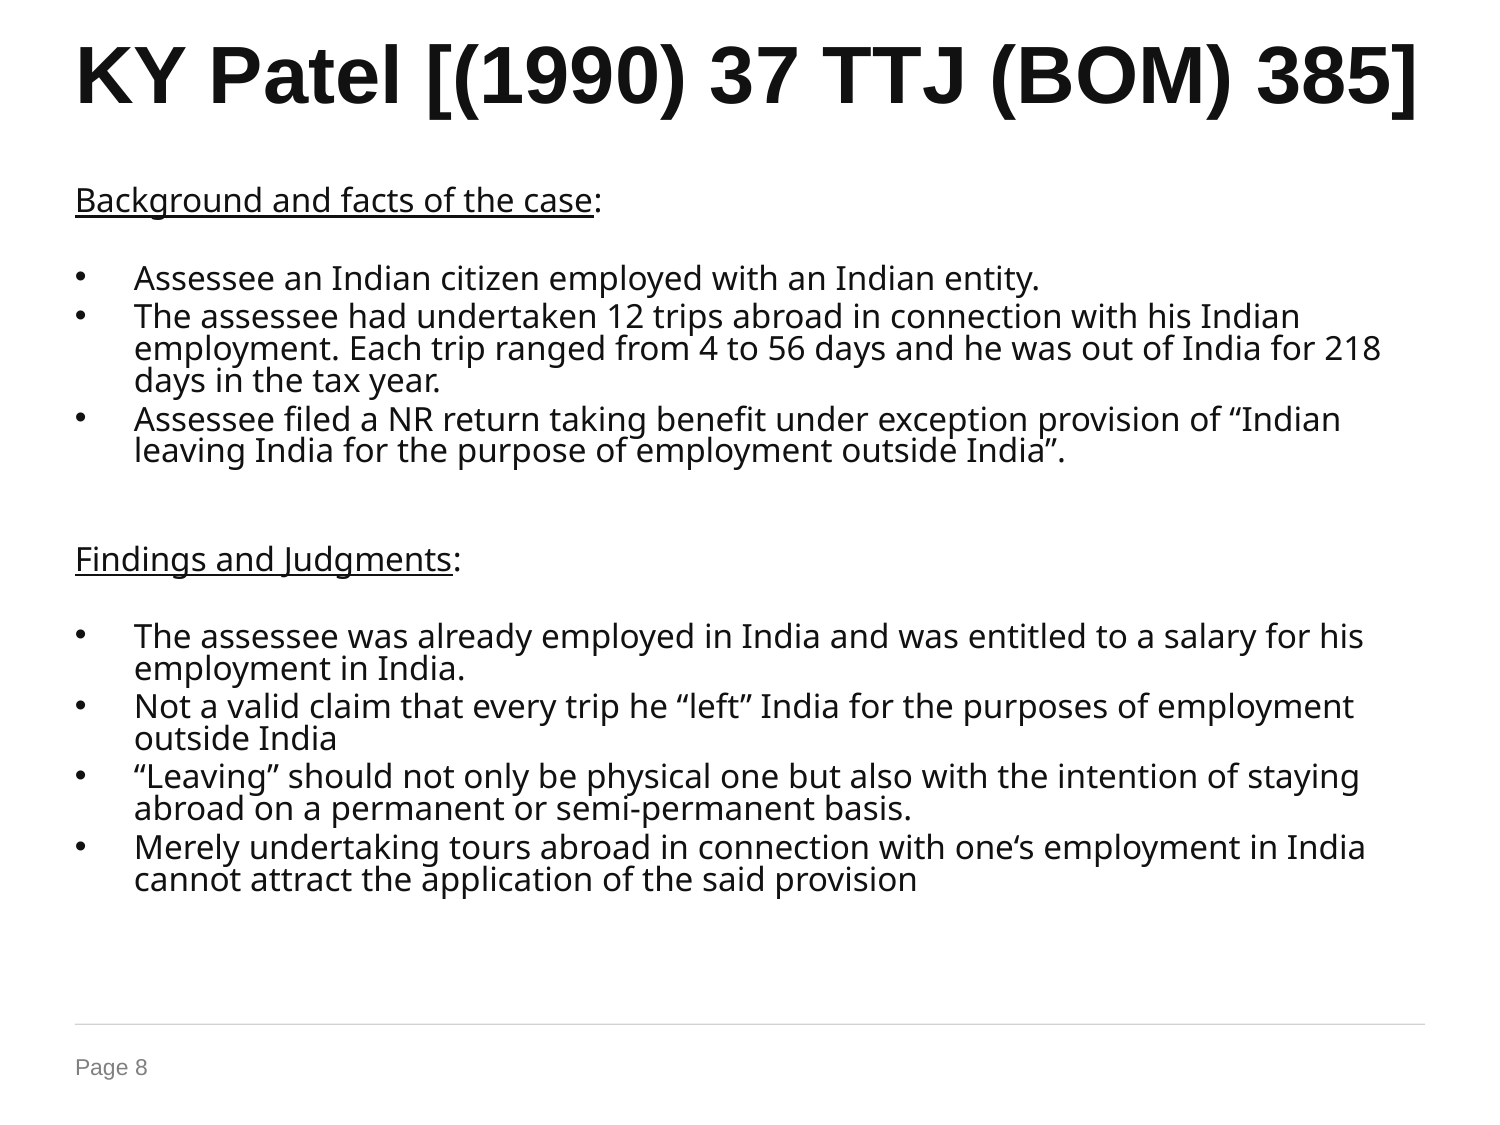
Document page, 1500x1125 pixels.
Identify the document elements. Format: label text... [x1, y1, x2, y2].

list Background and facts of the case: Assessee an Indian citizen employed with an Indian entity. The assessee had undertaken 12 trips abroad in connection with his Indian employment. Each trip ranged from 4 to 56 days and he was out of India for 218 days in the tax year. Assessee filed a NR return taking benefit under exception provision of “Indian leaving India for the purpose of employment outside India”. Findings and Judgments: The assessee was already employed in India and was entitled to a salary for his employment in India. Not a valid claim that every trip he “left” India for the purposes of employment outside India “Leaving” should not only be physical one but also with the intention of staying abroad on a permanent or semi-permanent basis. Merely undertaking tours abroad in connection with one‘s employment in India cannot attract the application of the said provision [74, 187, 1426, 1025]
title KY Patel [(1990) 37 TTJ (BOM) 385] [75, 37, 1426, 180]
